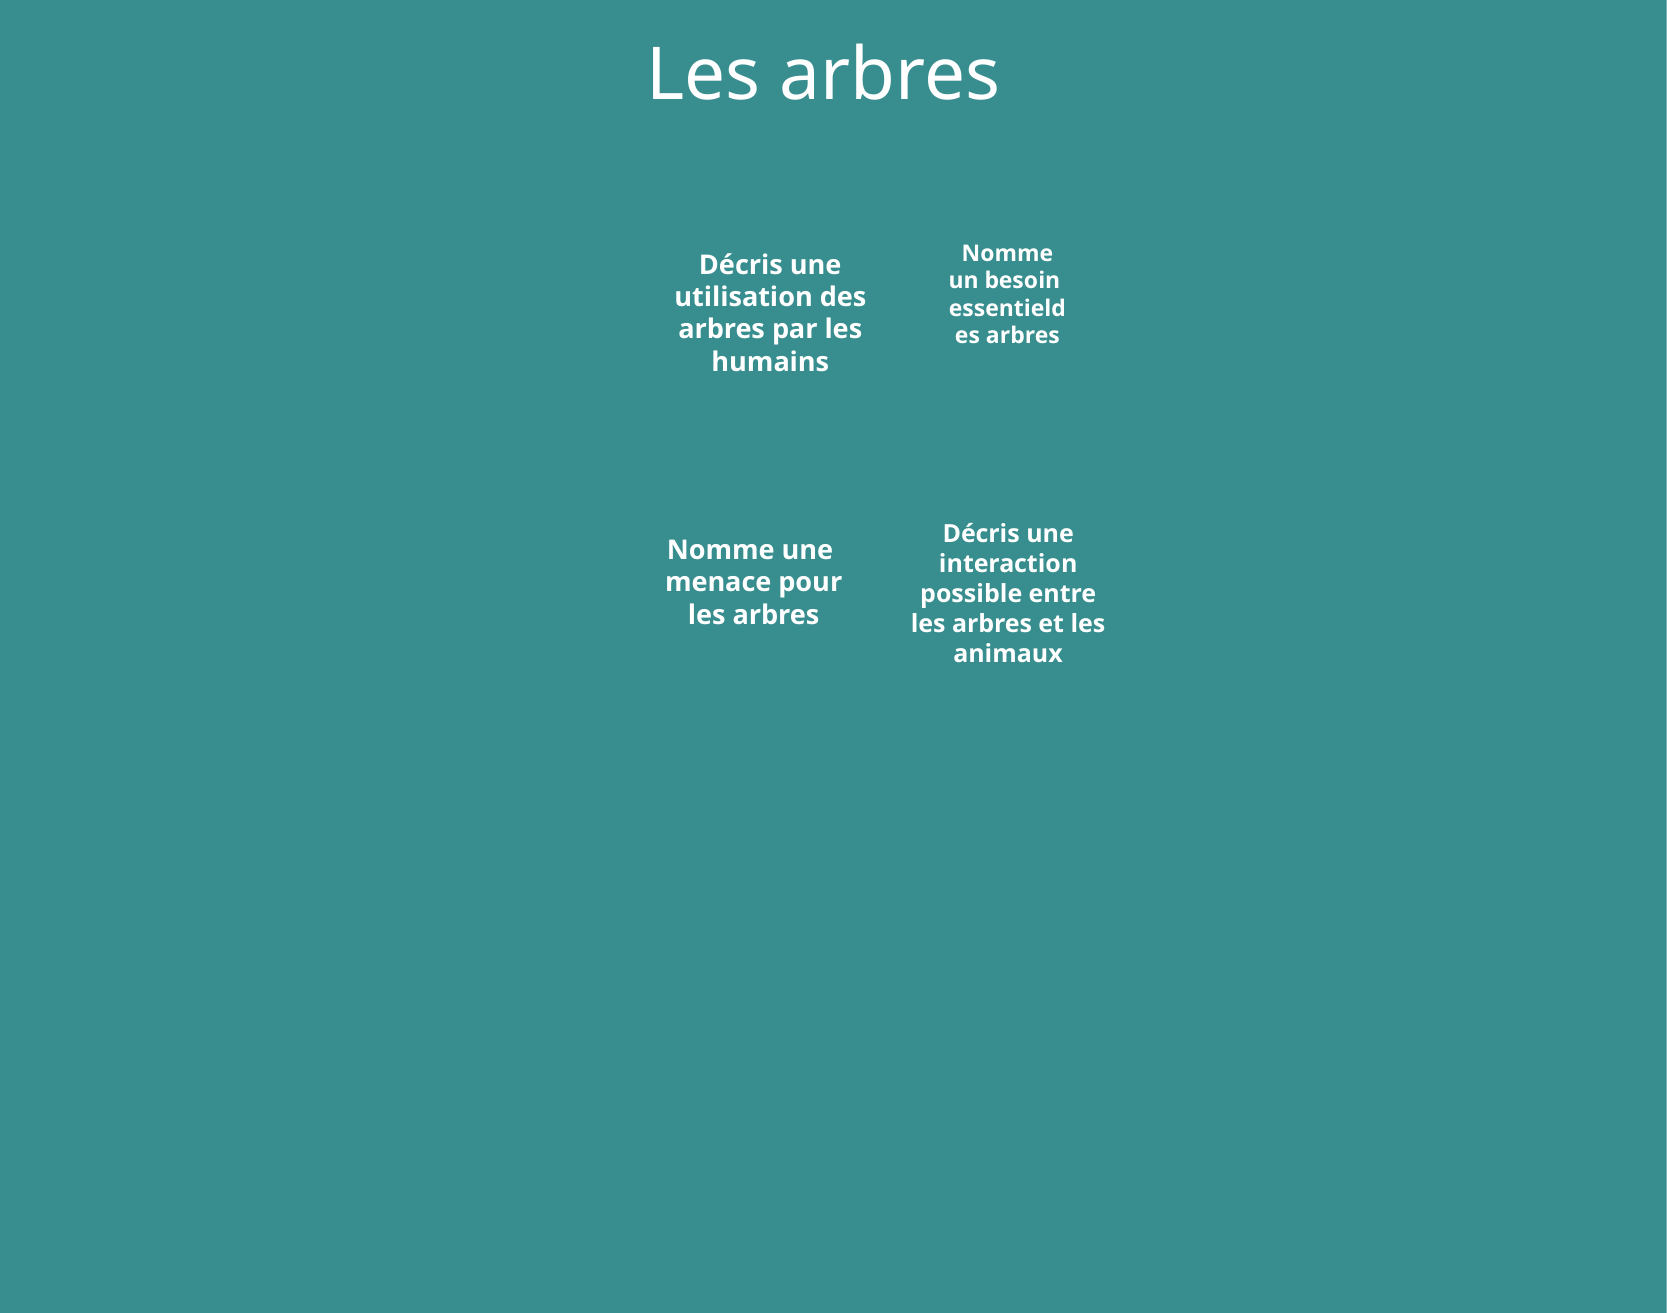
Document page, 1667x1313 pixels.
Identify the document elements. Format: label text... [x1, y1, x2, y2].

text_box Nomme une menace pour les arbres [639, 525, 868, 638]
text_box Les arbres [631, 18, 1112, 122]
text_box Nomme un besoin essentieldes arbres [929, 231, 1086, 411]
text_box Décris une utilisation des arbres par les humains [641, 239, 899, 385]
text_box Décris une interaction possible entre les arbres et les animaux [893, 510, 1123, 705]
